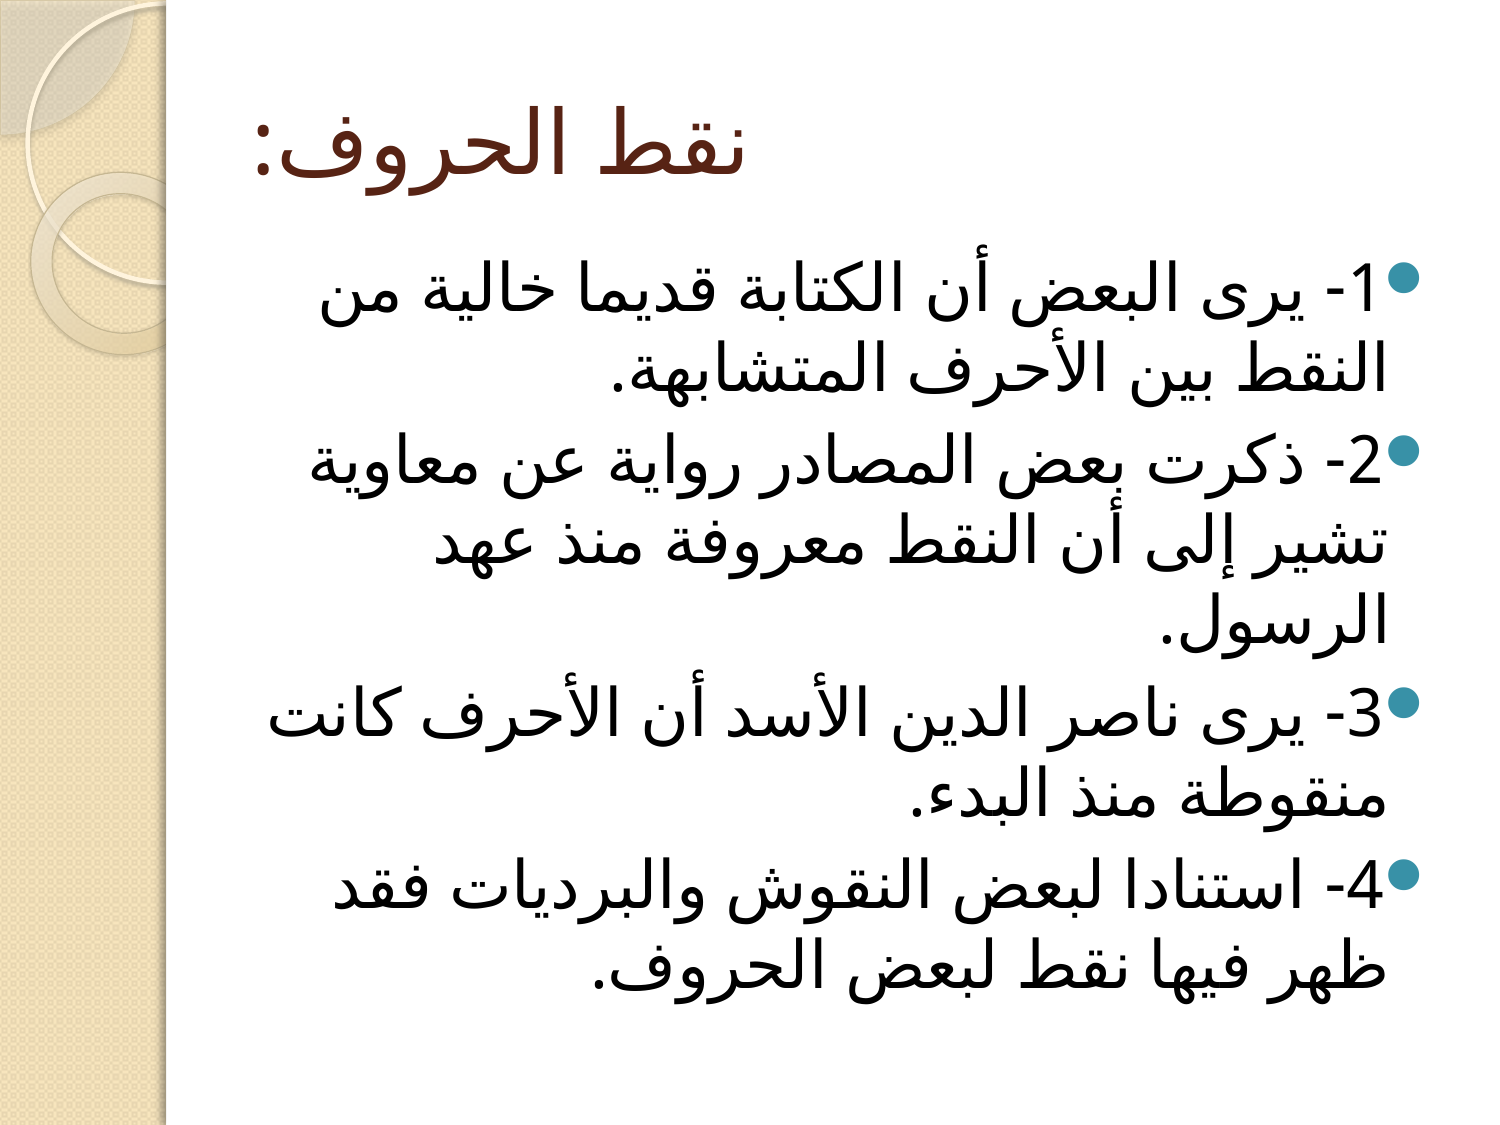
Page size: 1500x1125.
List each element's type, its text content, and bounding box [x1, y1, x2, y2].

list 1- يرى البعض أن الكتابة قديما خالية من النقط بين الأحرف المتشابهة. 2- ذكرت بعض المصادر رواية عن معاوية تشير إلى أن النقط معروفة منذ عهد الرسول. 3- يرى ناصر الدين الأسد أن الأحرف كانت منقوطة منذ البدء. 4- استنادا لبعض النقوش والبرديات فقد ظهر فيها نقط لبعض الحروف. [235, 237, 1466, 1025]
title نقط الحروف: [235, 45, 1466, 233]
